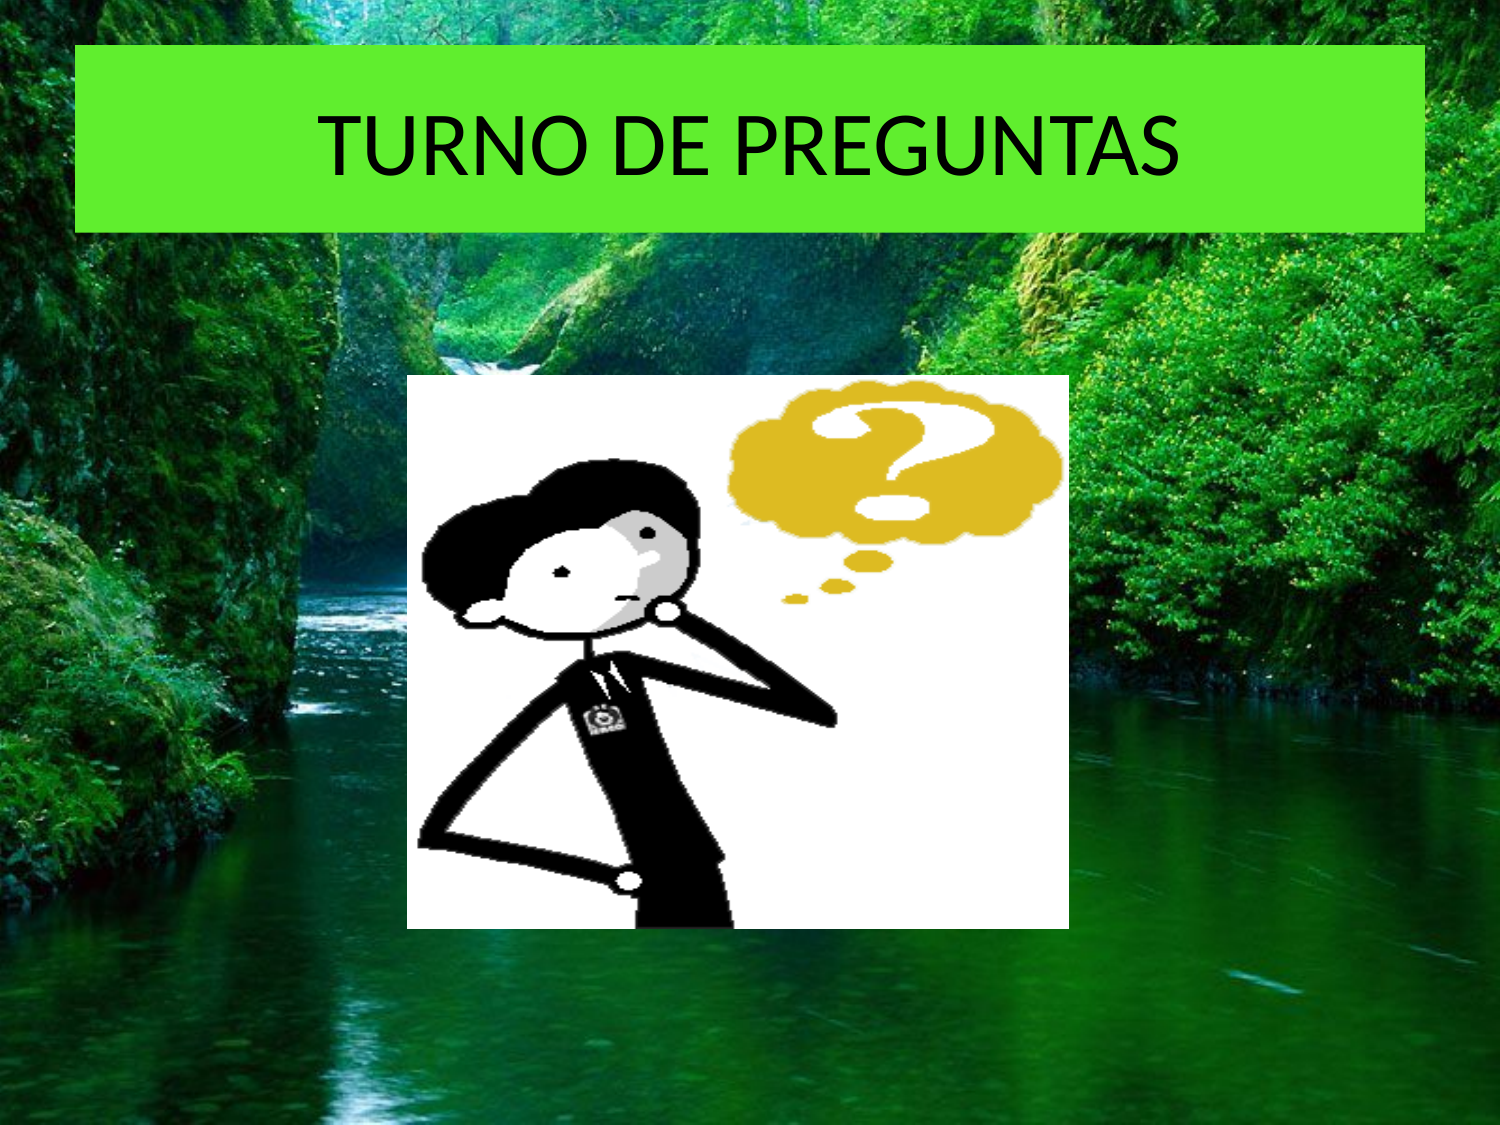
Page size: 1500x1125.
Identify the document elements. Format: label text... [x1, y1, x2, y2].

picture [0, 0, 1500, 1125]
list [407, 374, 1070, 929]
title TURNO DE PREGUNTAS [75, 45, 1425, 233]
